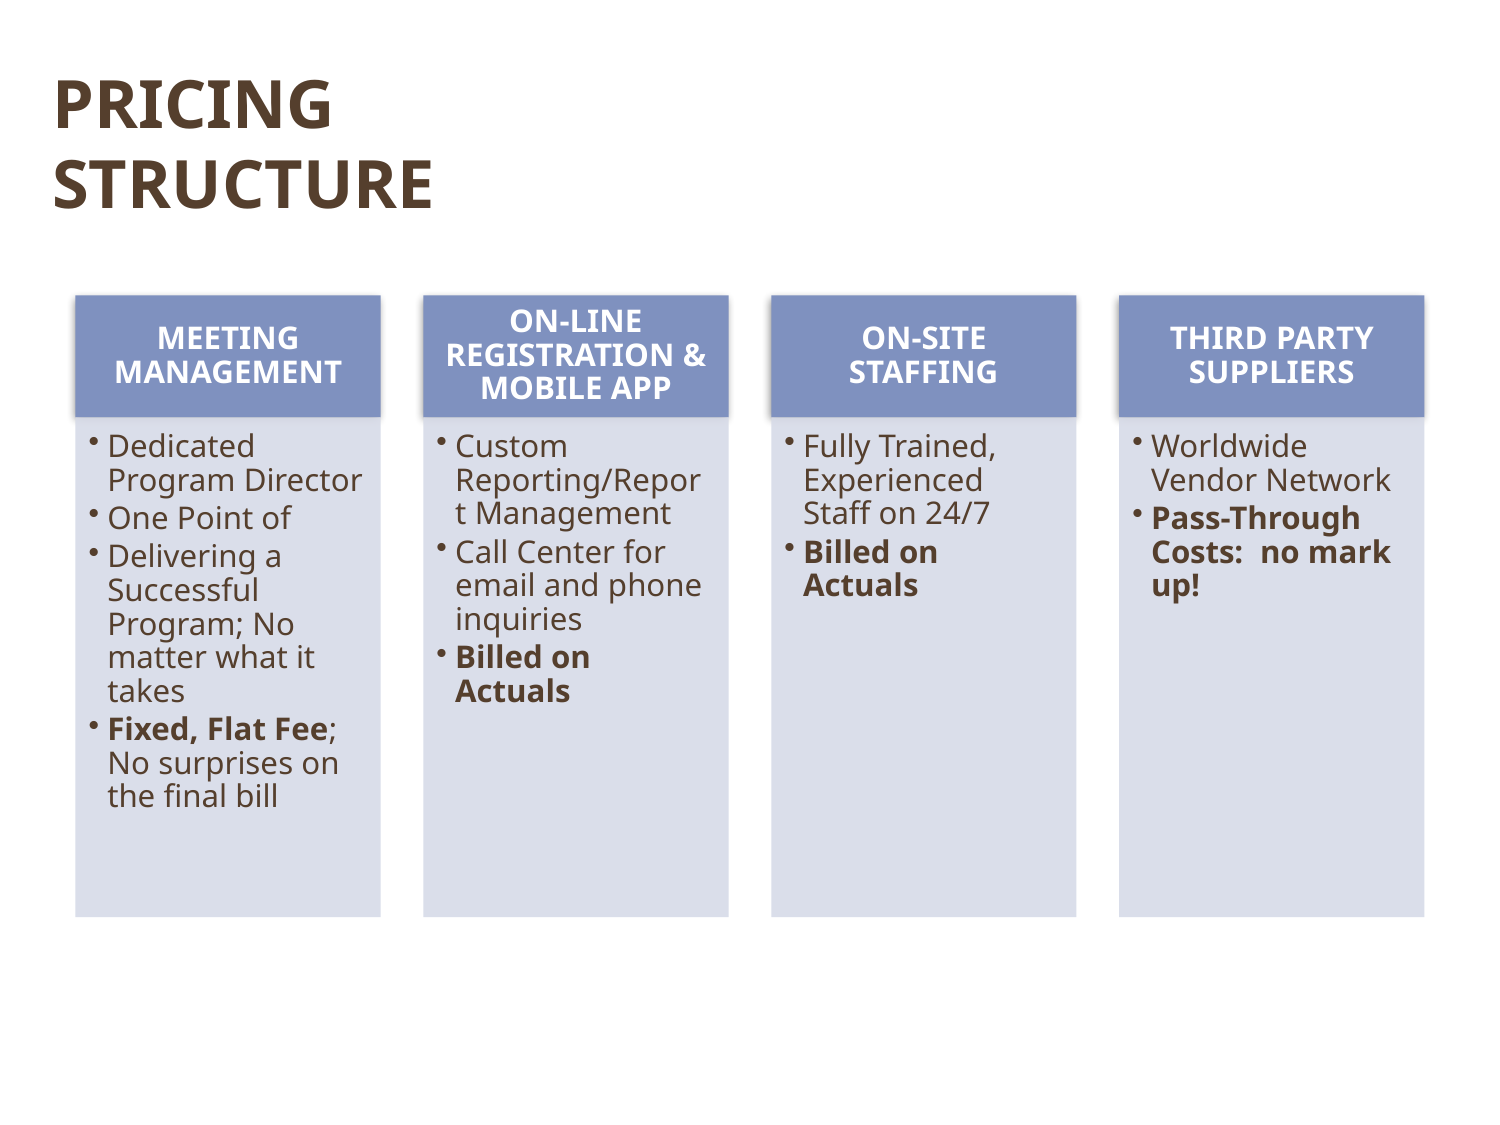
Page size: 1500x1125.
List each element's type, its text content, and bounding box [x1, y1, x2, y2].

text_box PRICING STRUCTURE [37, 54, 813, 229]
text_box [74, 212, 1426, 1001]
